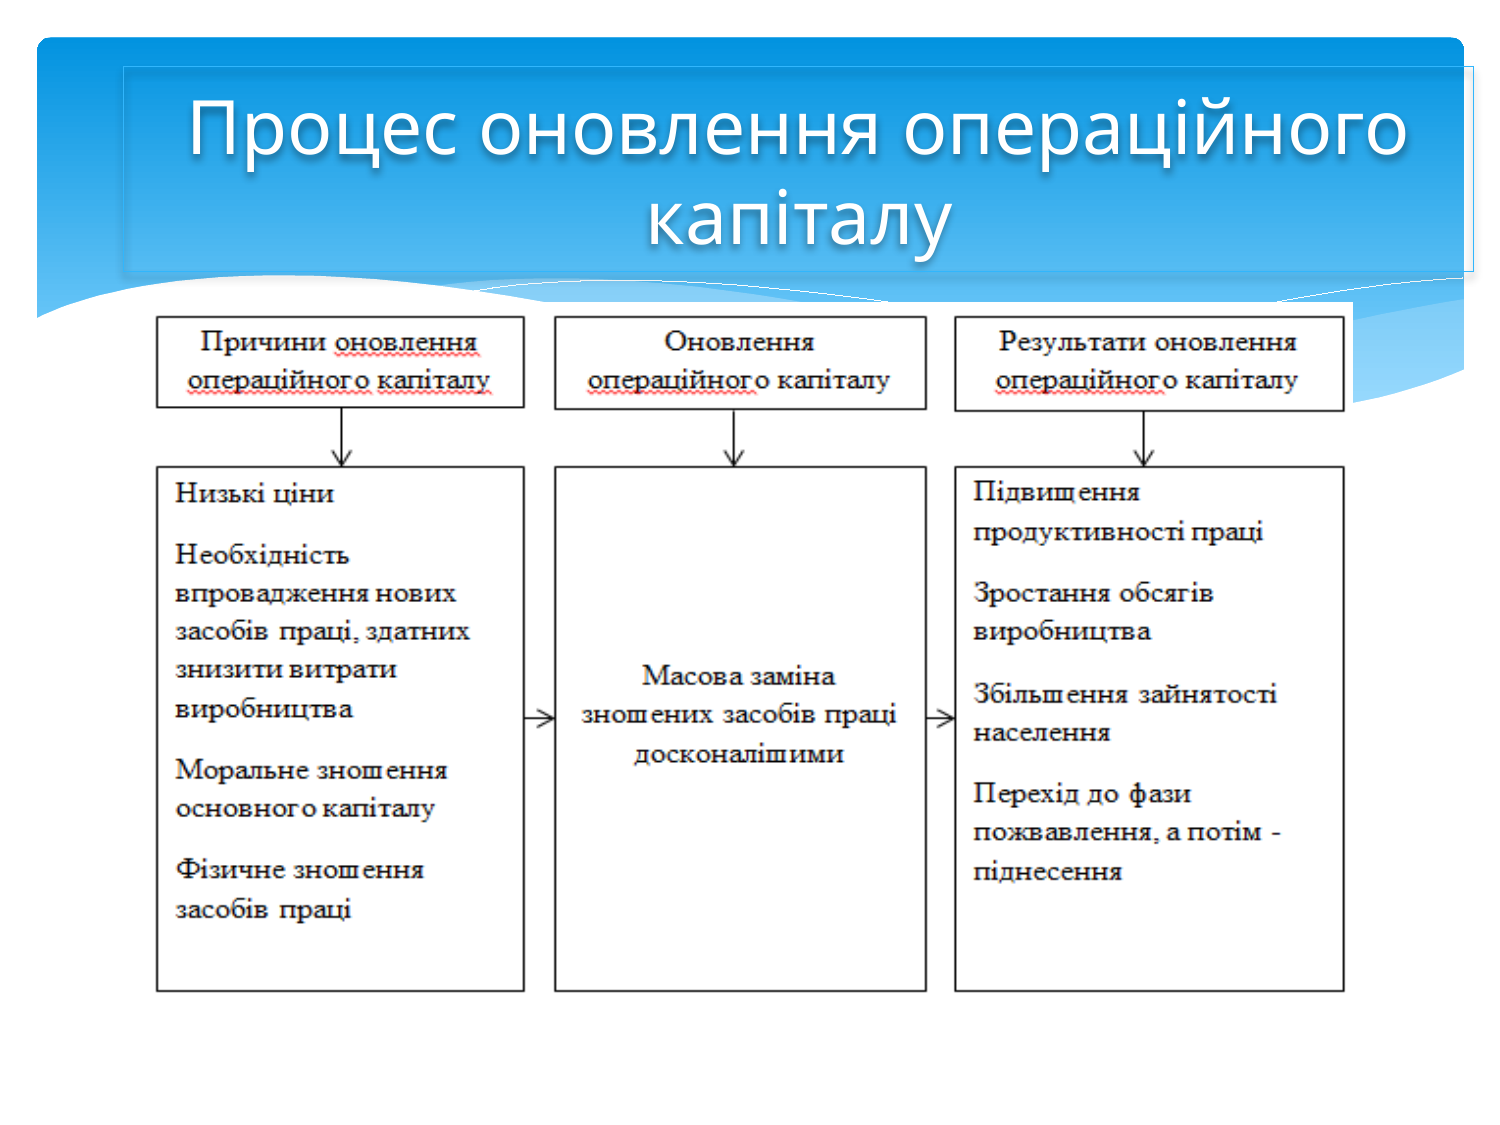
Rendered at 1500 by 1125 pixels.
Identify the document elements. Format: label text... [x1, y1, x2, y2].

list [135, 302, 1353, 1006]
title Процес оновлення операційного капіталу [123, 66, 1474, 272]
